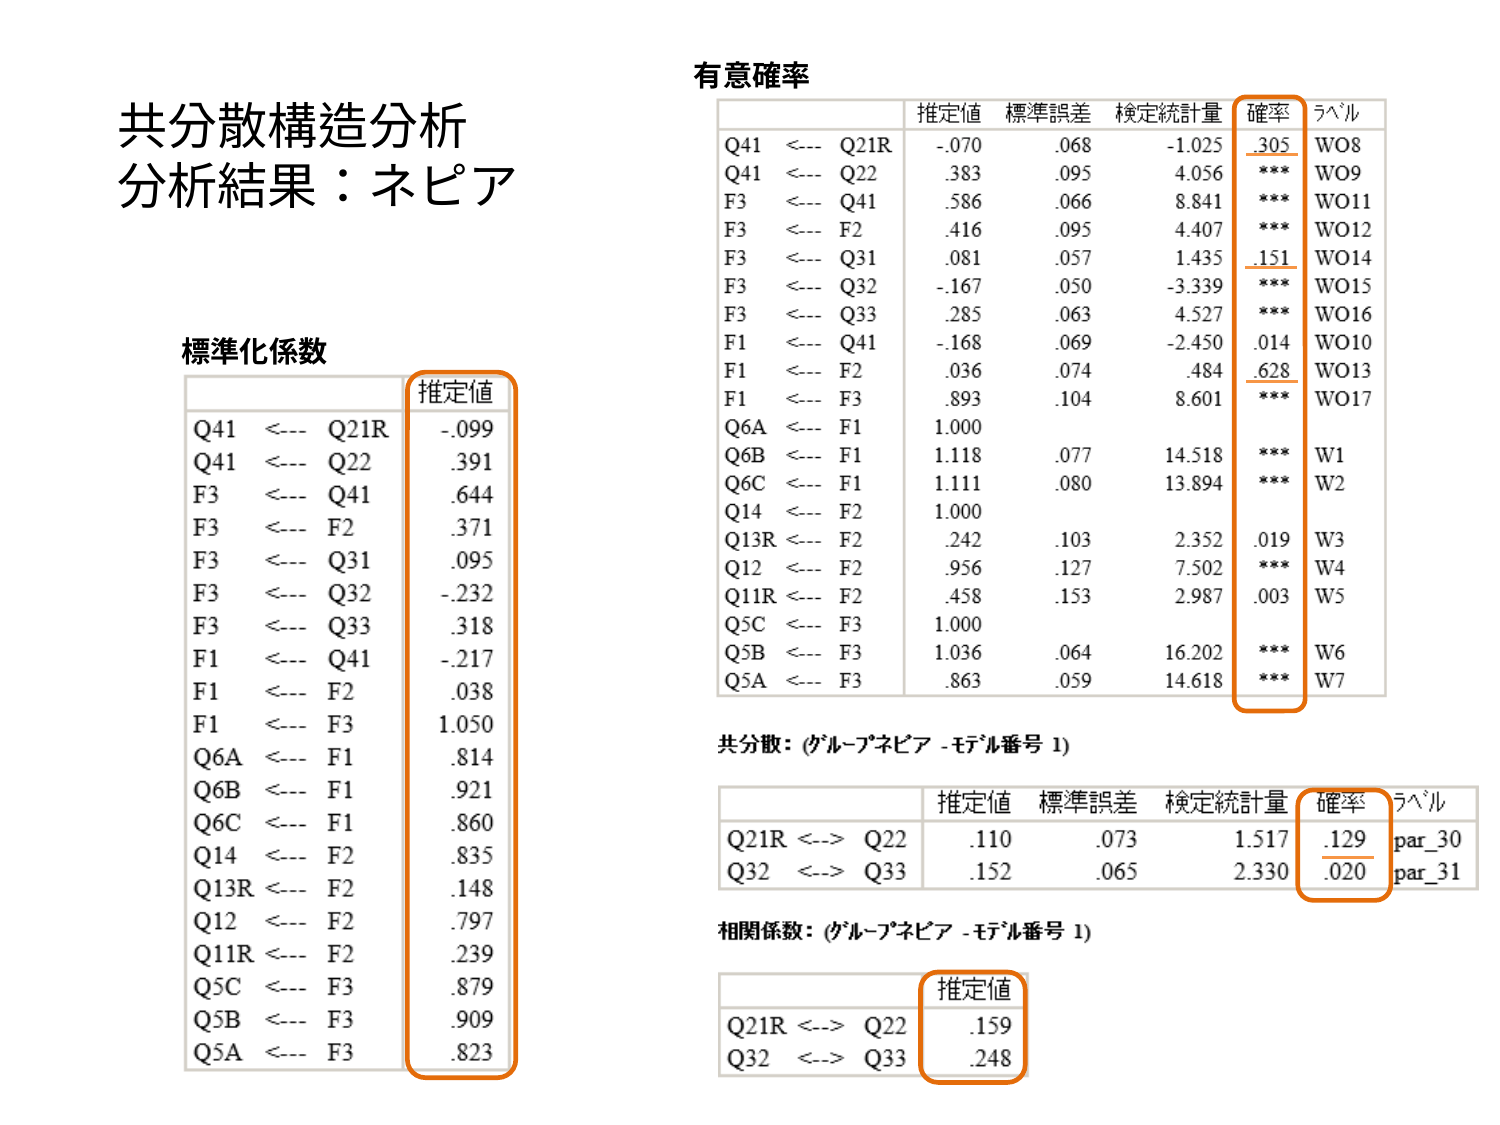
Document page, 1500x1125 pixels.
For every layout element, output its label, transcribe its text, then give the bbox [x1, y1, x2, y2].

picture [714, 96, 1392, 704]
text_box 標準化係数 [166, 325, 360, 376]
text_box 共分散構造分析 分析結果：ネピア [103, 86, 564, 222]
text_box 有意確率 [679, 50, 1223, 100]
picture [178, 371, 516, 1078]
picture [717, 724, 1479, 1080]
